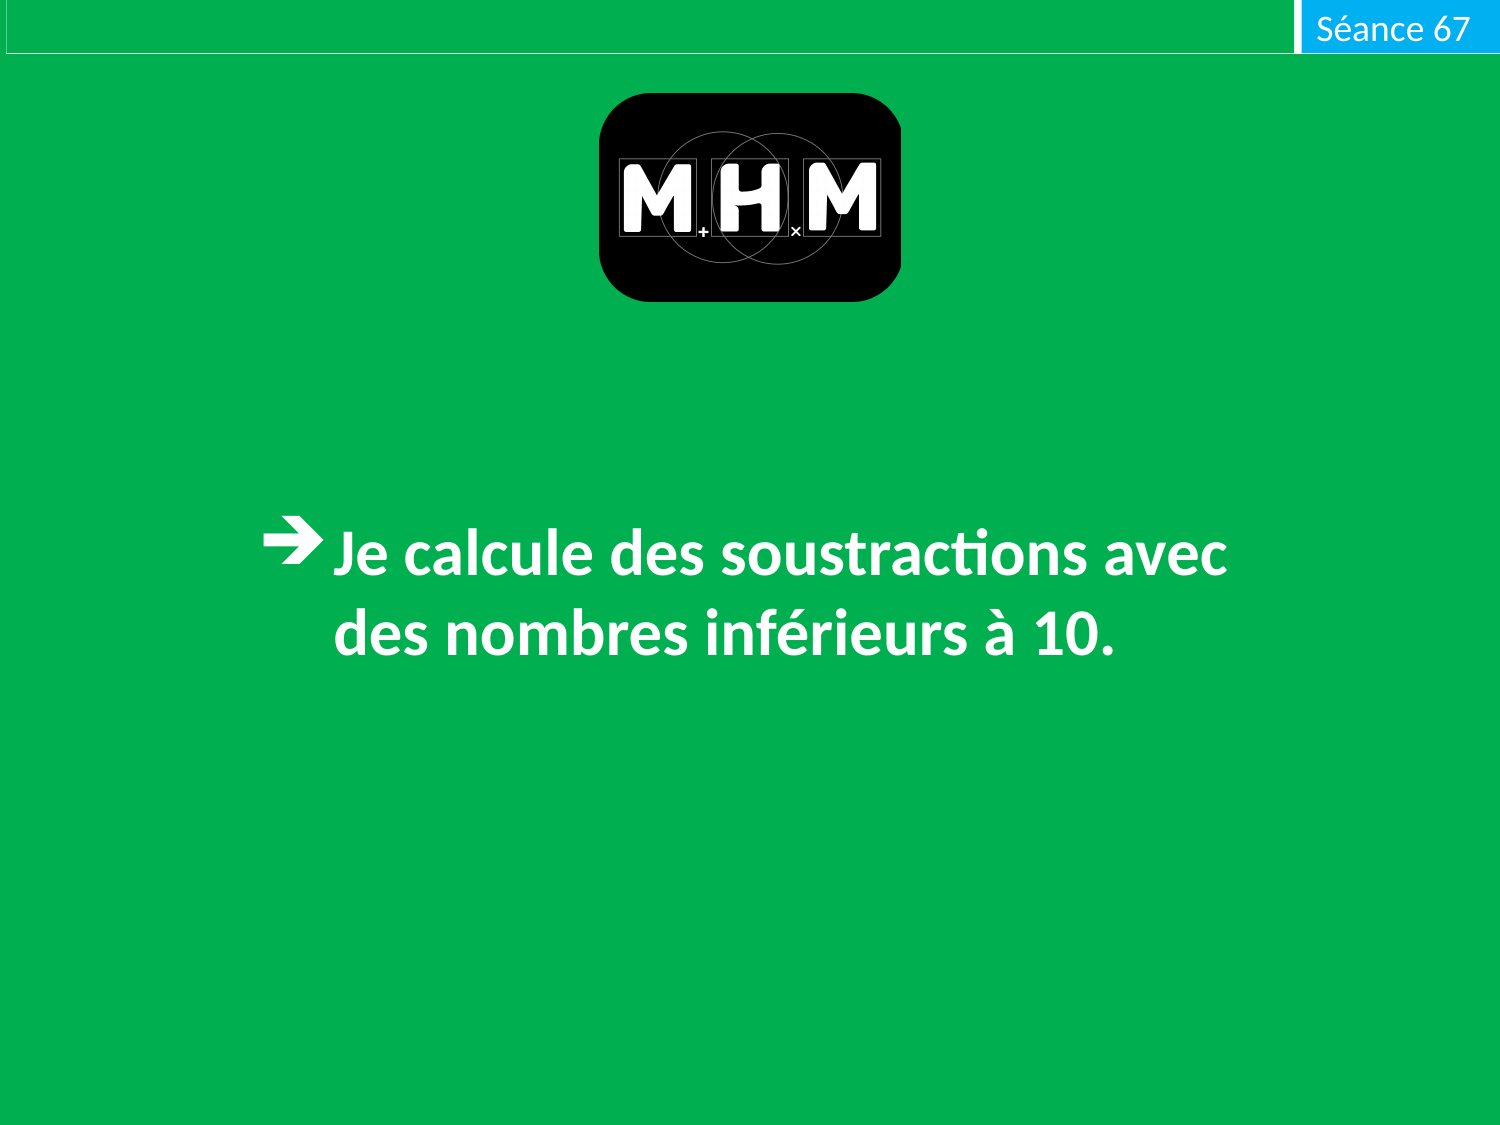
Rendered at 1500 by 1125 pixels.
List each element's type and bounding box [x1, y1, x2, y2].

text_box [0, 54, 1500, 1125]
